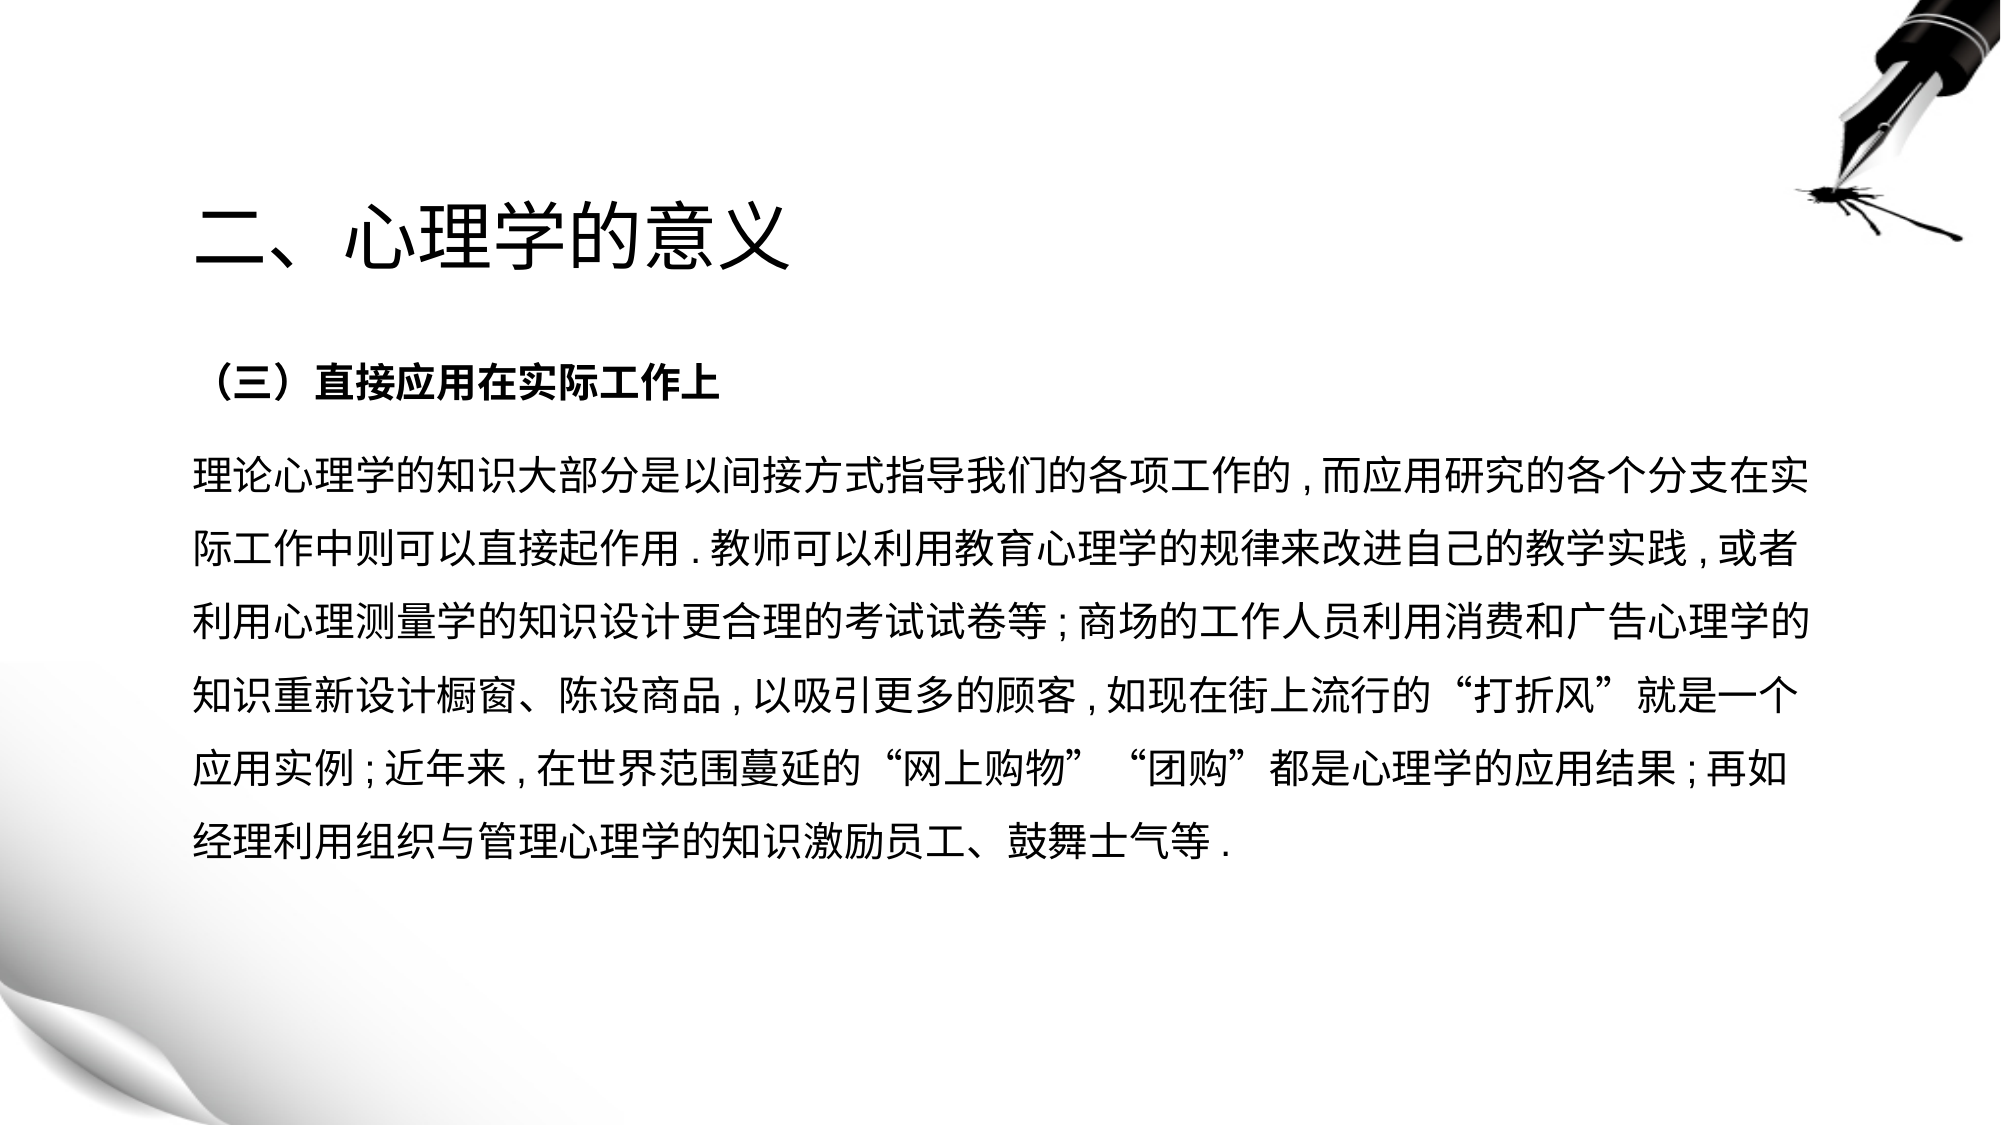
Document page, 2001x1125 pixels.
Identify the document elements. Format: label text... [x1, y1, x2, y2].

picture [0, 0, 2001, 1125]
title 二、心理学的意义 [177, 164, 1844, 316]
list （三）直接应用在实际工作上 理论心理学的知识大部分是以间接方式指导我们的各项工作的,而应用研究的各个分支在实际工作中则可以直接起作用.教师可以利用教育心理学的规律来改进自己的教学实践,或者利用心理测量学的知识设计更合理的考试试卷等;商场的工作人员利用消费和广告心理学的知识重新设计橱窗、陈设商品,以吸引更多的顾客,如现在街上流行的“打折风”就是一个应用实例;近年来,在世界范围蔓延的“网上购物”“团购”都是心理学的应用结果;再如经理利用组织与管理心理学的知识激励员工、鼓舞士气等. [177, 354, 1844, 878]
